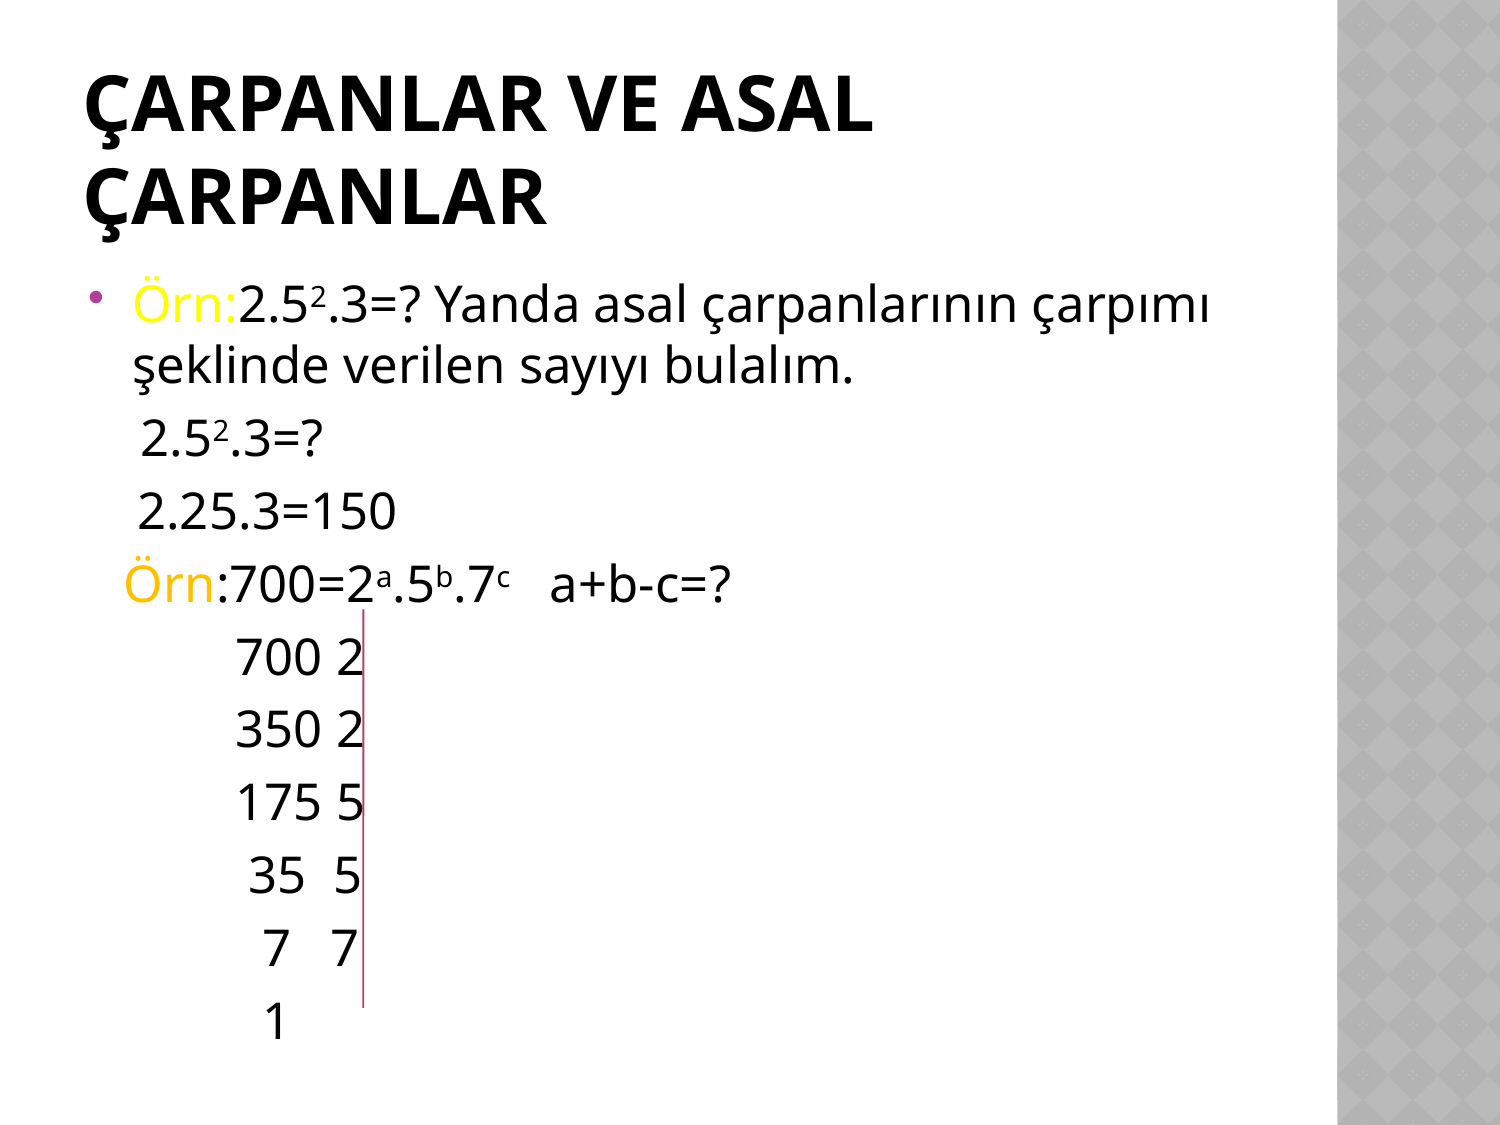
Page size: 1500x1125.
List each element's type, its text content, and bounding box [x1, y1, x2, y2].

list Örn:2.52.3=? Yanda asal çarpanlarının çarpımı şeklinde verilen sayıyı bulalım. 2.52.3=? 2.25.3=150 Örn:700=2a.5b.7c a+b-c=? 700 2 350 2 175 5 35 5 7 7 1 [75, 264, 1263, 1059]
title Çarpanlar ve asal çarpanlar [75, 52, 1263, 240]
